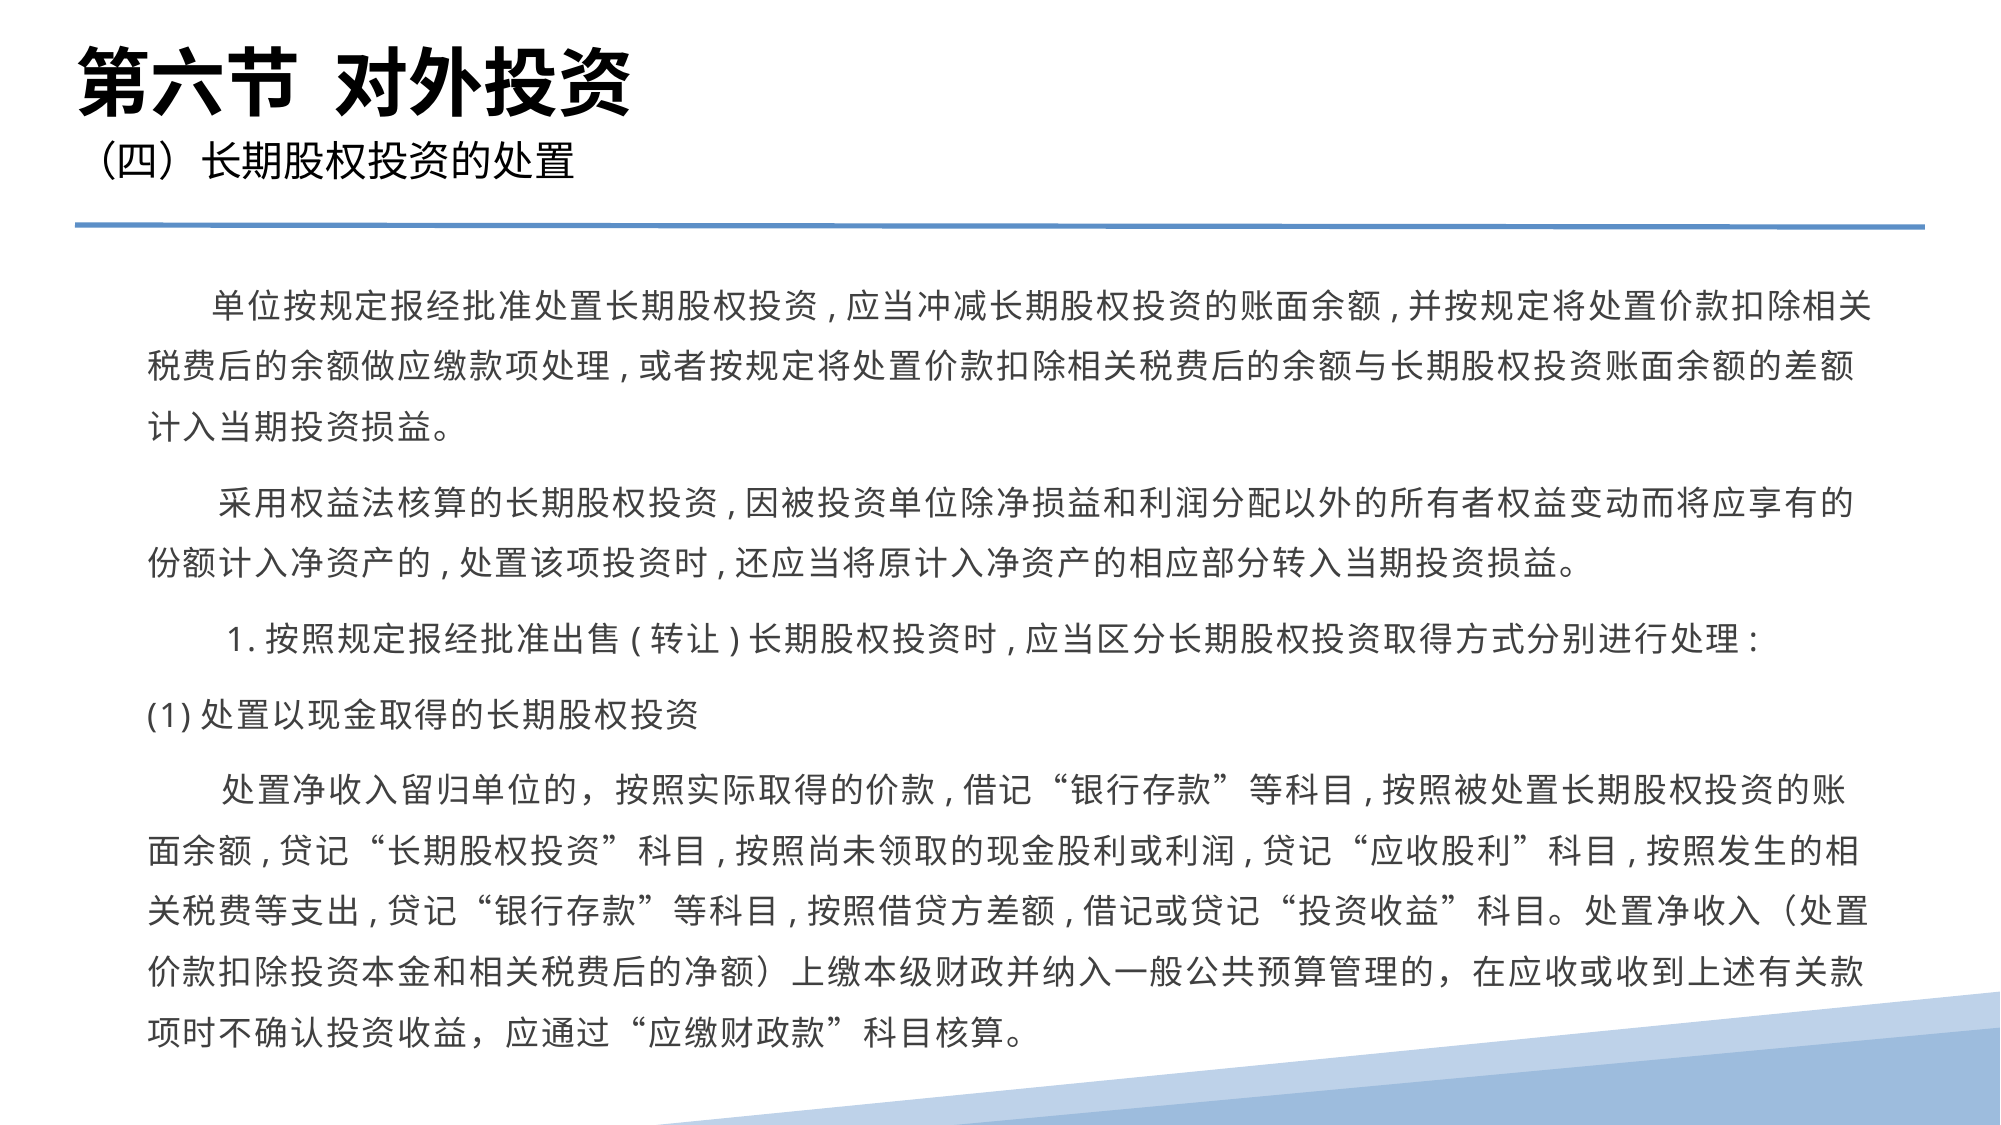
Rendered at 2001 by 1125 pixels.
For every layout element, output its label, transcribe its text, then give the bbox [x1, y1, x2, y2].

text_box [656, 991, 2000, 1125]
text_box 单位按规定报经批准处置长期股权投资,应当冲减长期股权投资的账面余额,并按规定将处置价款扣除相关税费后的余额做应缴款项处理,或者按规定将处置价款扣除相关税费后的余额与长期股权投资账面余额的差额计入当期投资损益。 采用权益法核算的长期股权投资,因被投资单位除净损益和利润分配以外的所有者权益变动而将应享有的份额计入净资产的,处置该项投资时,还应当将原计入净资产的相应部分转入当期投资损益。 1.按照规定报经批准出售(转让)长期股权投资时,应当区分长期股权投资取得方式分别进行处理: (1)处置以现金取得的长期股权投资 处置净收入留归单位的，按照实际取得的价款,借记“银行存款”等科目,按照被处置长期股权投资的账面余额,贷记“长期股权投资”科目,按照尚未领取的现金股利或利润,贷记“应收股利”科目,按照发生的相关税费等支出,贷记“银行存款”等科目,按照借贷方差额,借记或贷记“投资收益”科目。处置净收入（处置价款扣除投资本金和相关税费后的净额）上缴本级财政并纳入一般公共预算管理的，在应收或收到上述有关款项时不确认投资收益，应通过“应缴财政款”科目核算。 [136, 254, 1886, 1063]
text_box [74, 224, 1925, 228]
text_box （四）长期股权投资的处置 [75, 124, 1925, 200]
text_box 第六节 对外投资 [75, 24, 1925, 124]
